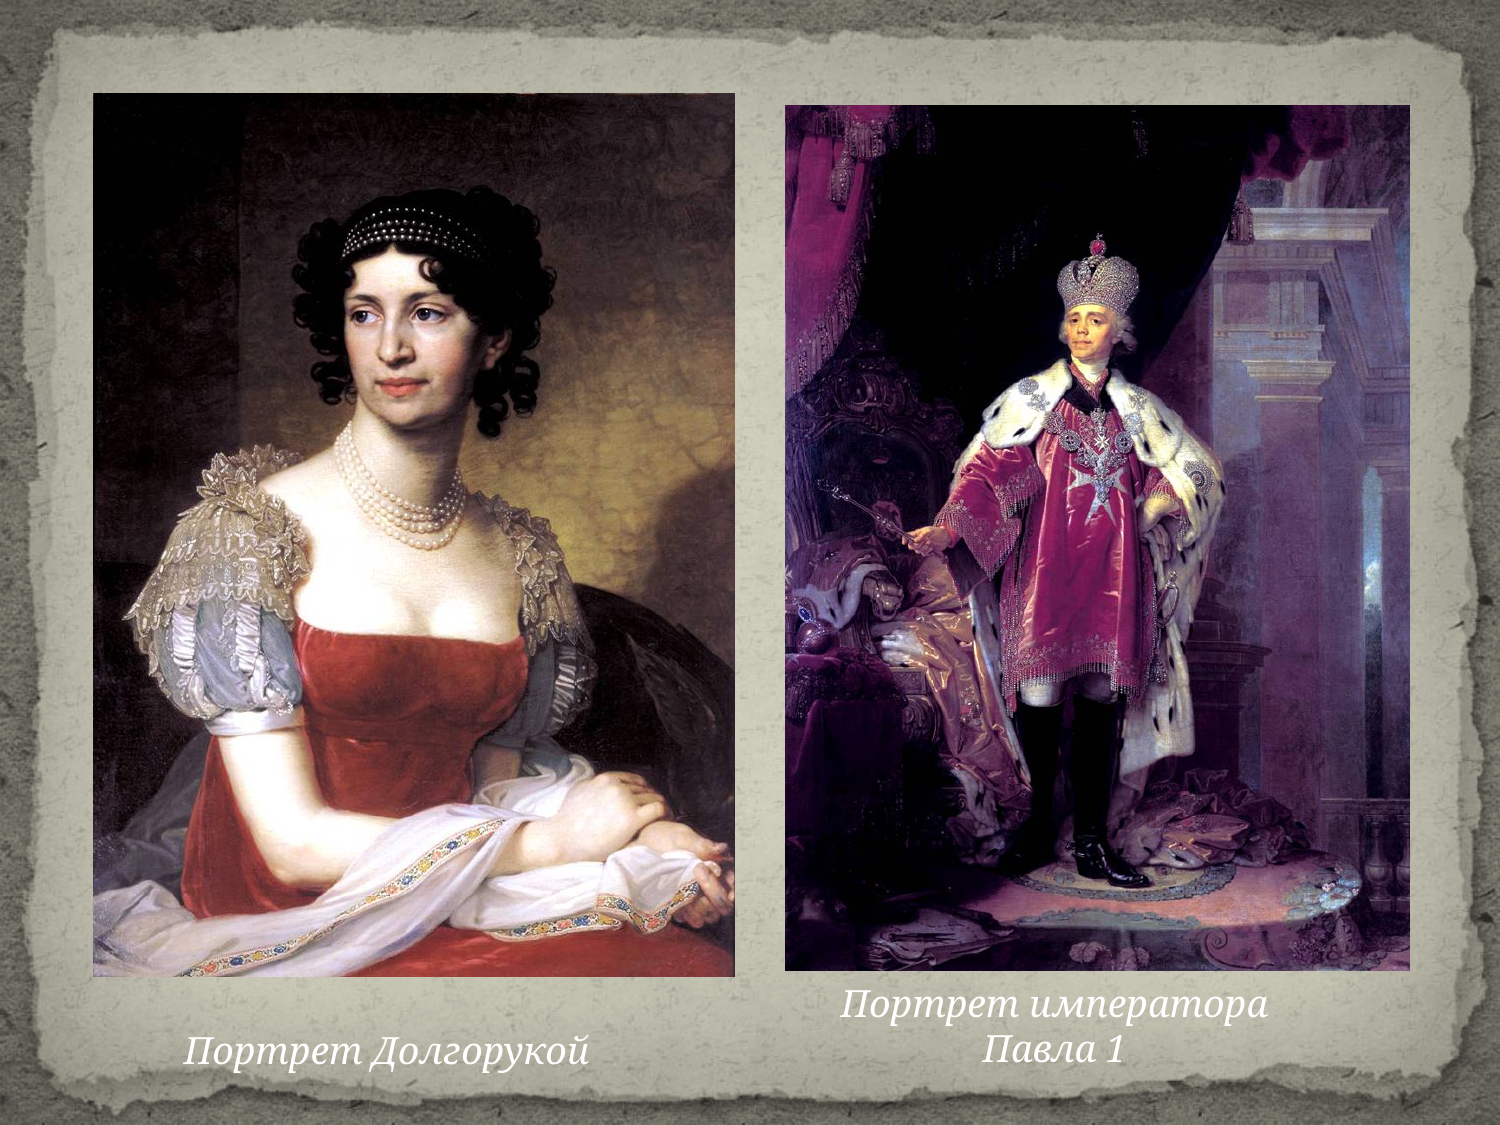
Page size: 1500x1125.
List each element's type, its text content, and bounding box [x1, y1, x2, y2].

text_box Портрет Долгорукой [105, 1019, 668, 1080]
picture [93, 93, 735, 977]
picture [785, 105, 1410, 972]
text_box Портрет императора Павла 1 [796, 981, 1313, 1078]
